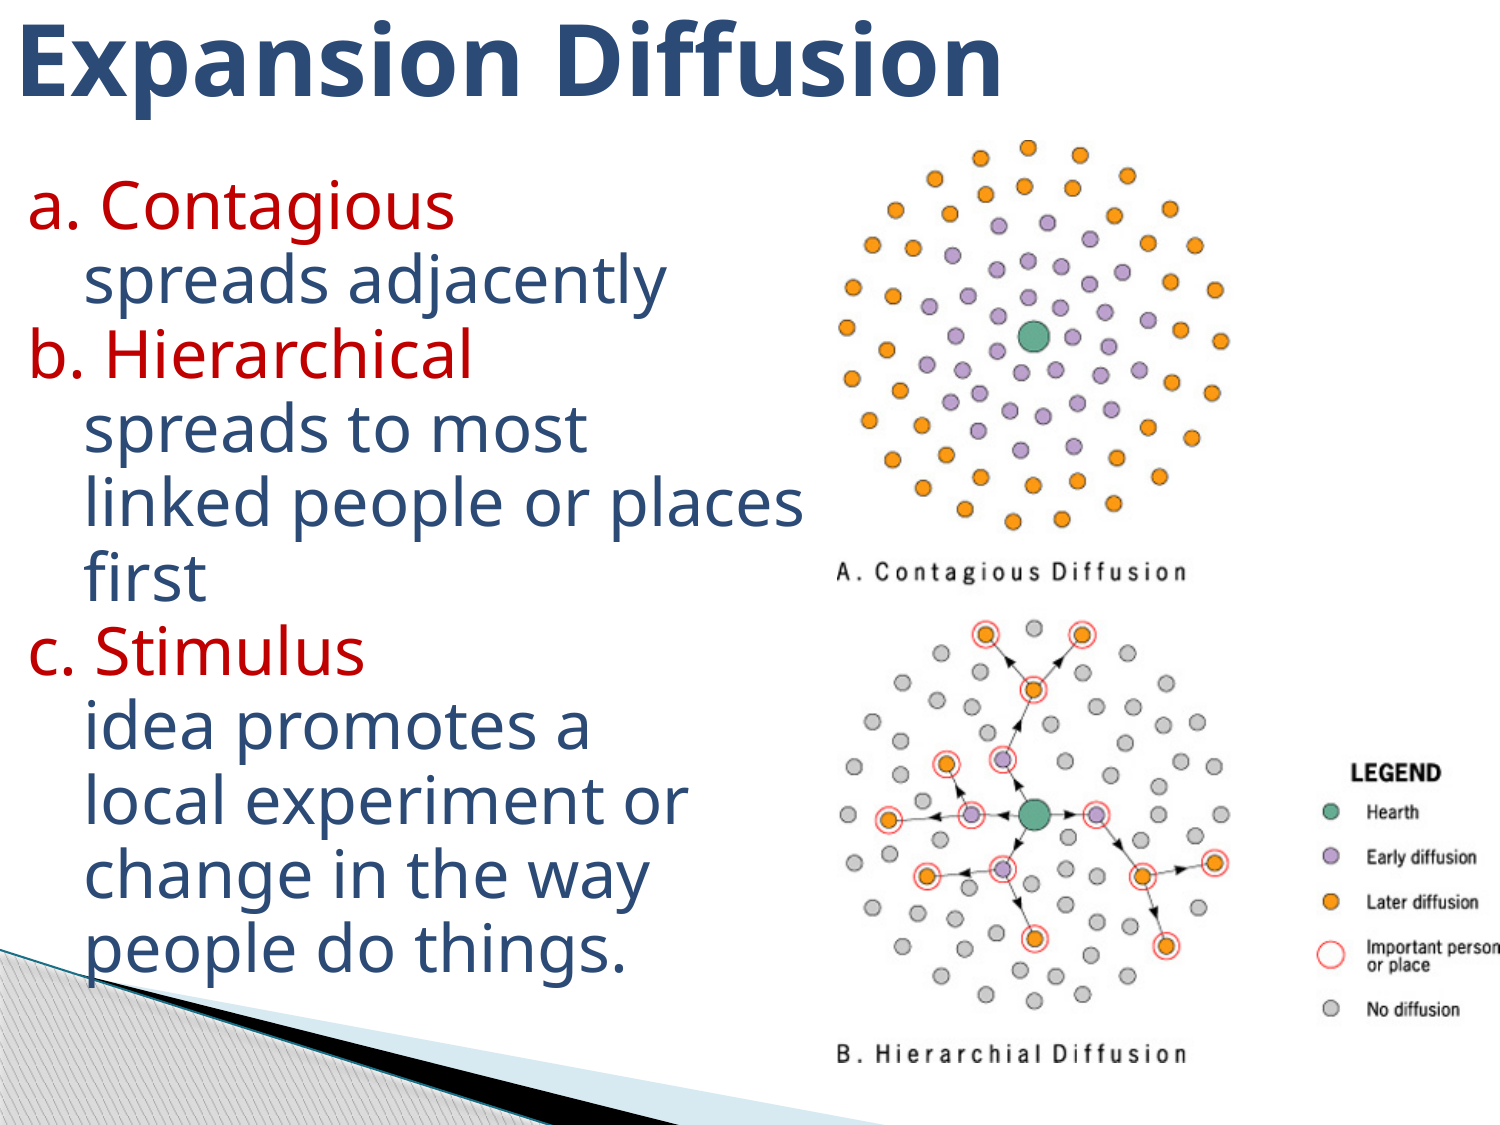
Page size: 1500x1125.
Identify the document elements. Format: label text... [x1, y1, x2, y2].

picture [837, 140, 1500, 1063]
text_box Expansion Diffusion [0, 0, 1338, 127]
text_box a. Contagious spreads adjacently b. Hierarchical spreads to most linked people or places first c. Stimulus idea promotes a local experiment or change in the way people do things. [0, 162, 825, 996]
